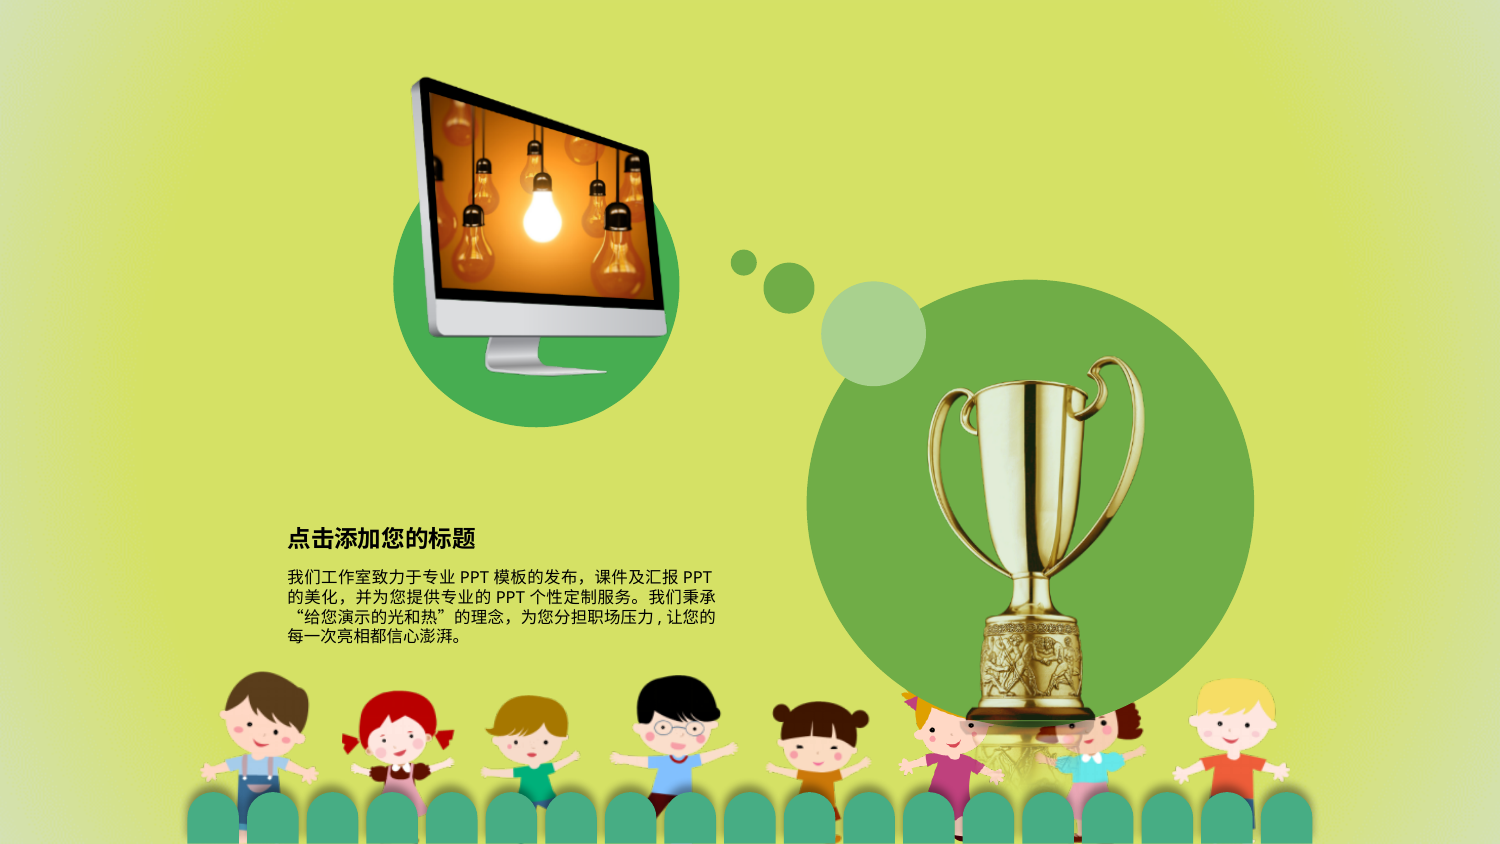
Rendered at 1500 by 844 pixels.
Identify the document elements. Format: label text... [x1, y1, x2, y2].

text_box [820, 280, 913, 388]
text_box [805, 379, 890, 679]
text_box [457, 405, 615, 429]
text_box 点击添加您的标题 [272, 516, 586, 560]
text_box [1169, 326, 1256, 681]
picture [0, 0, 1500, 844]
text_box [762, 261, 816, 315]
text_box [729, 248, 758, 277]
text_box 我们工作室致力于专业PPT模板的发布，课件及汇报PPT的美化，并为您提供专业的PPT个性定制服务。我们秉承“给您演示的光和热”的理念，为您分担职场压力,让您的每一次亮相都信心澎湃。 [272, 559, 731, 654]
text_box [941, 278, 1120, 297]
